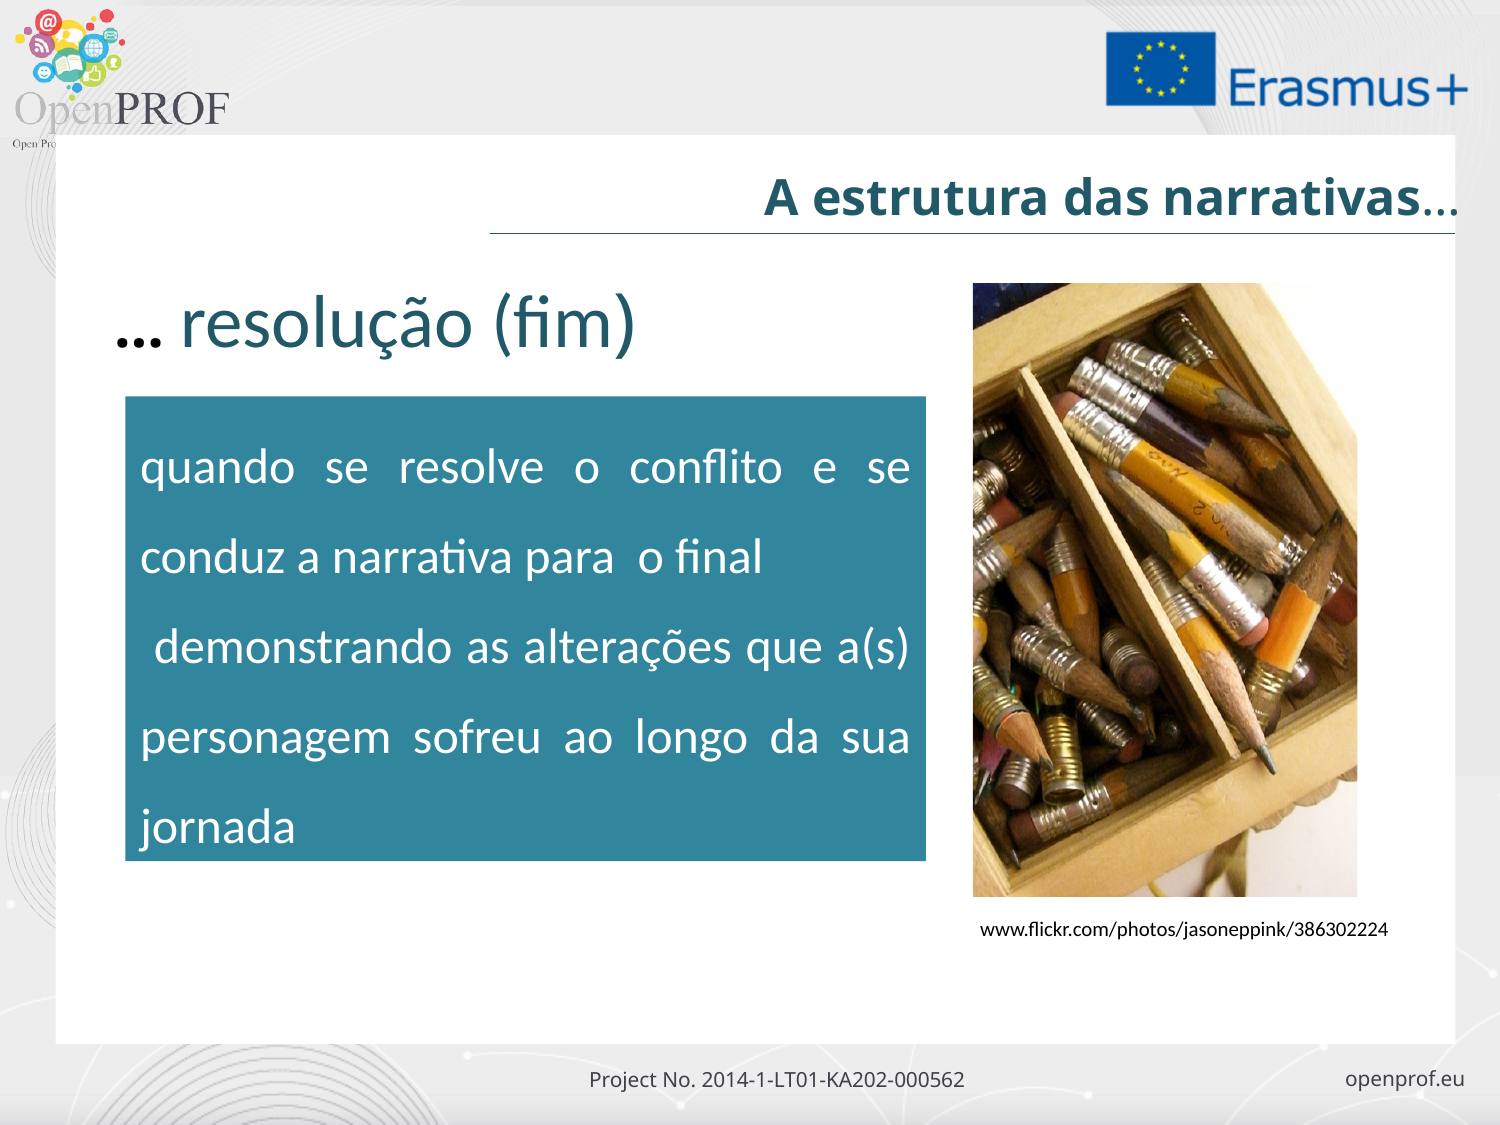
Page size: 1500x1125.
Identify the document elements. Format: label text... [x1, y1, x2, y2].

text_box … resolução (fim) [100, 219, 822, 370]
text_box A estrutura das narrativas… [749, 157, 1476, 233]
picture [0, 0, 1500, 1125]
text_box quando se resolve o conflito e se conduz a narrativa para o final demonstrando as alterações que a(s) personagem sofreu ao longo da sua jornada [125, 396, 926, 862]
text_box [55, 134, 1456, 1044]
text_box www.flickr.com/photos/jasoneppink/386302224 [965, 908, 1404, 949]
